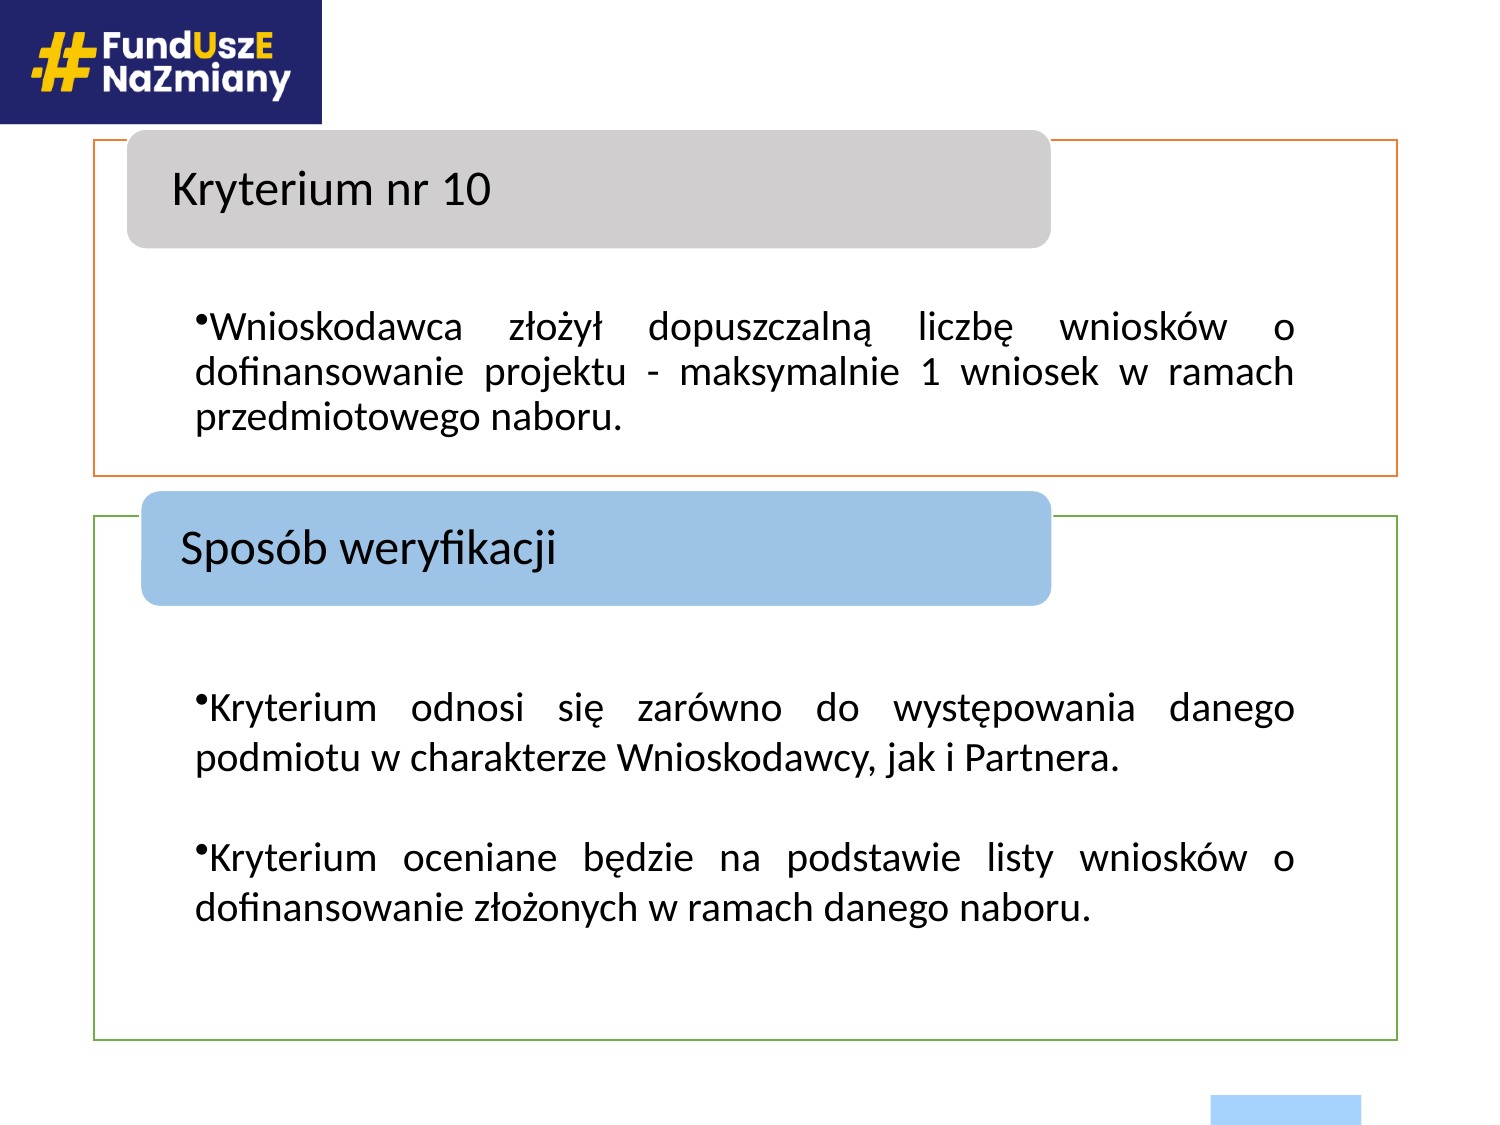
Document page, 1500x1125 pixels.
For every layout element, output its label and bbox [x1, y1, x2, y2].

picture [0, 0, 1500, 1125]
list [93, 128, 1397, 1048]
